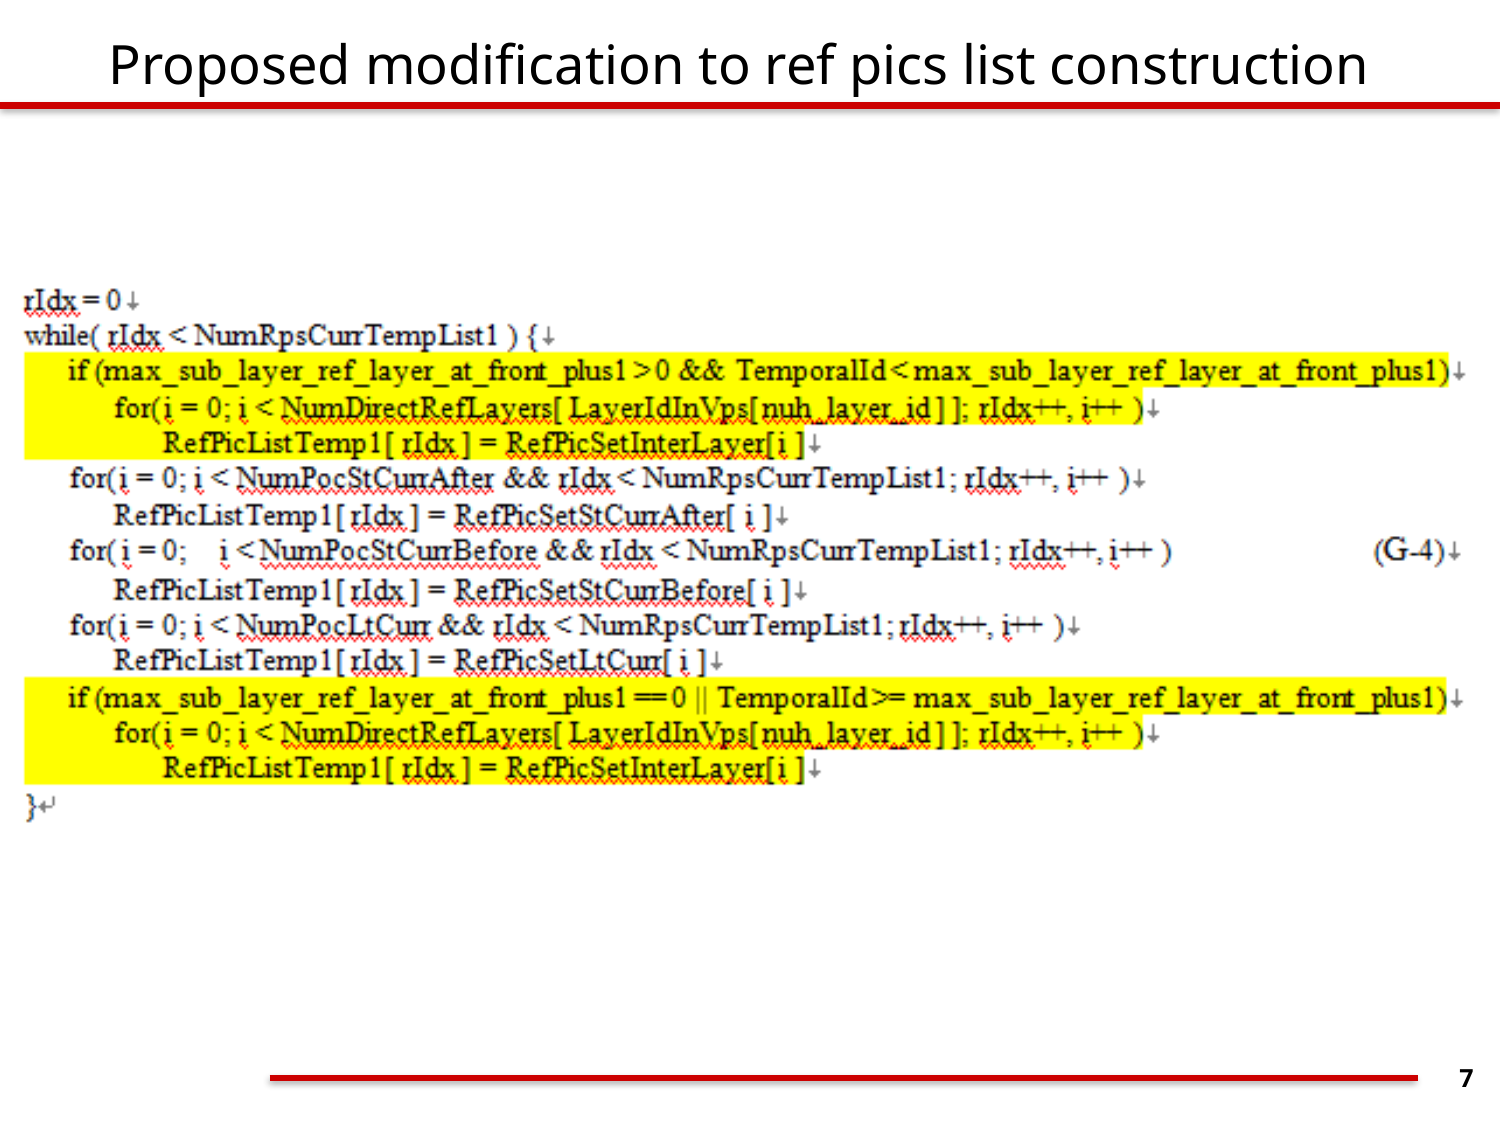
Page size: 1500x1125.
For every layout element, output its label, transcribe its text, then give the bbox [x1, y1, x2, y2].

title Proposed modification to ref pics list construction [93, 32, 1500, 94]
picture [4, 278, 1489, 847]
slide_number 7 [1417, 1054, 1489, 1114]
